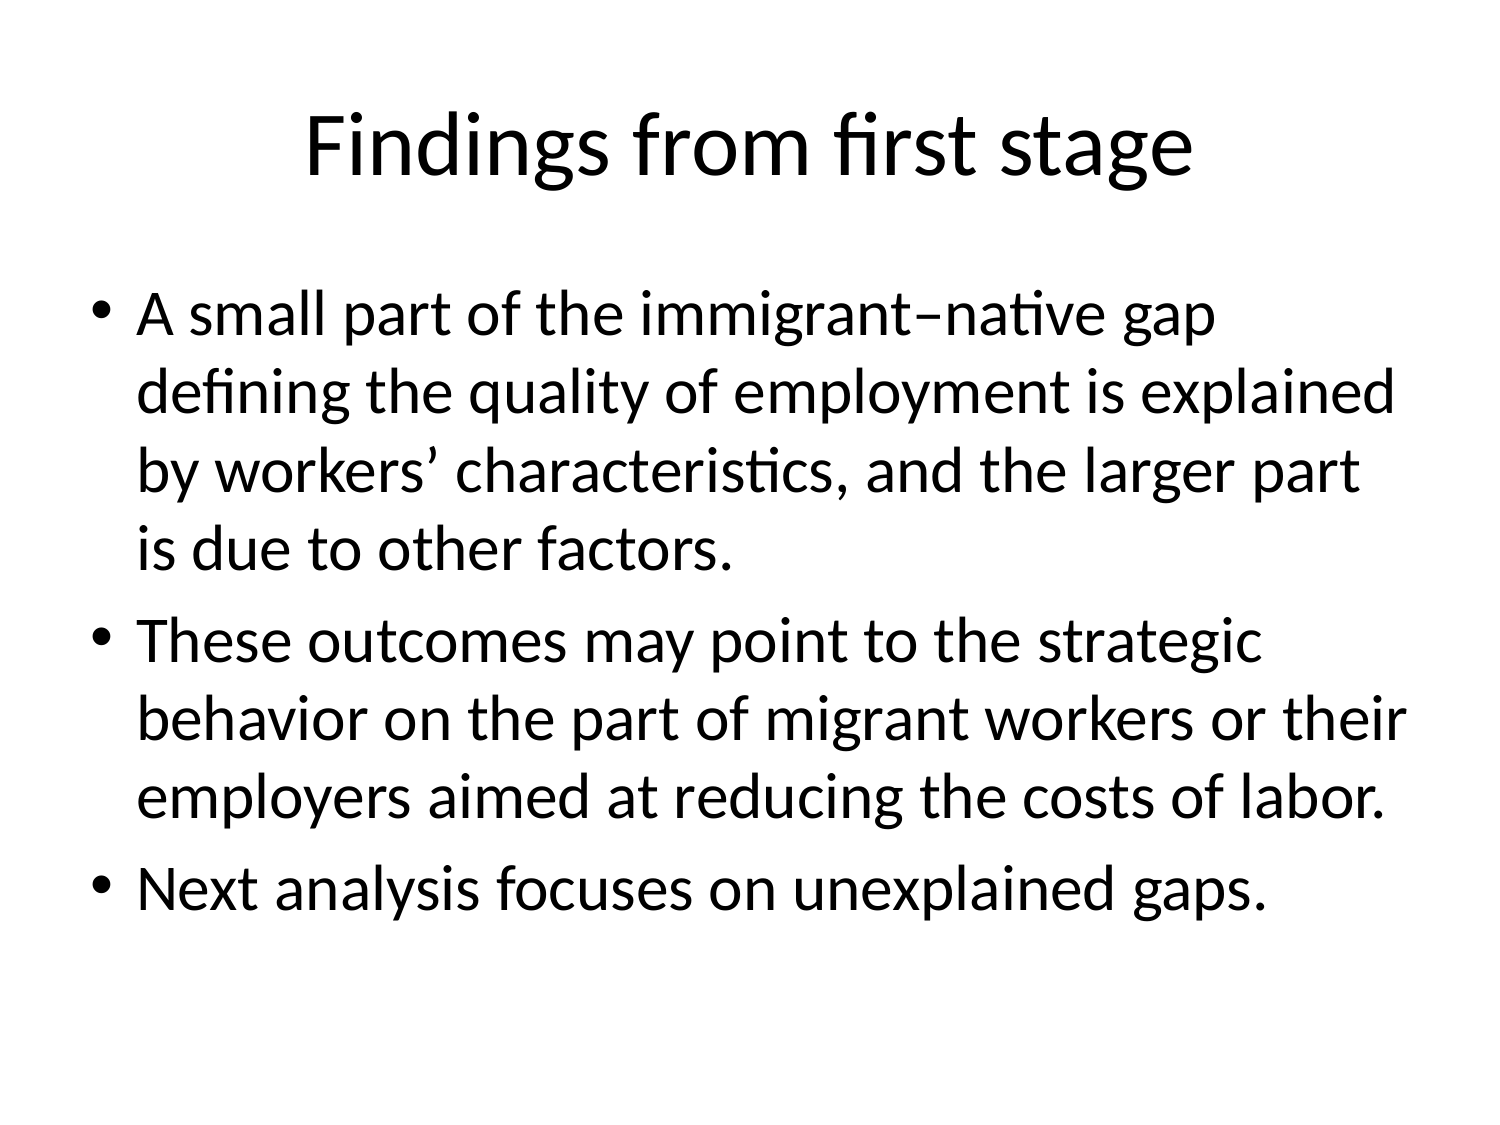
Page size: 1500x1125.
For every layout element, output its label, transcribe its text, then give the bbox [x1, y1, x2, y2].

title Findings from first stage [75, 45, 1425, 233]
list A small part of the immigrant–native gap defining the quality of employment is explained by workers’ characteristics, and the larger part is due to other factors. These outcomes may point to the strategic behavior on the part of migrant workers or their employers aimed at reducing the costs of labor. Next analysis focuses on unexplained gaps. [75, 262, 1425, 1005]
